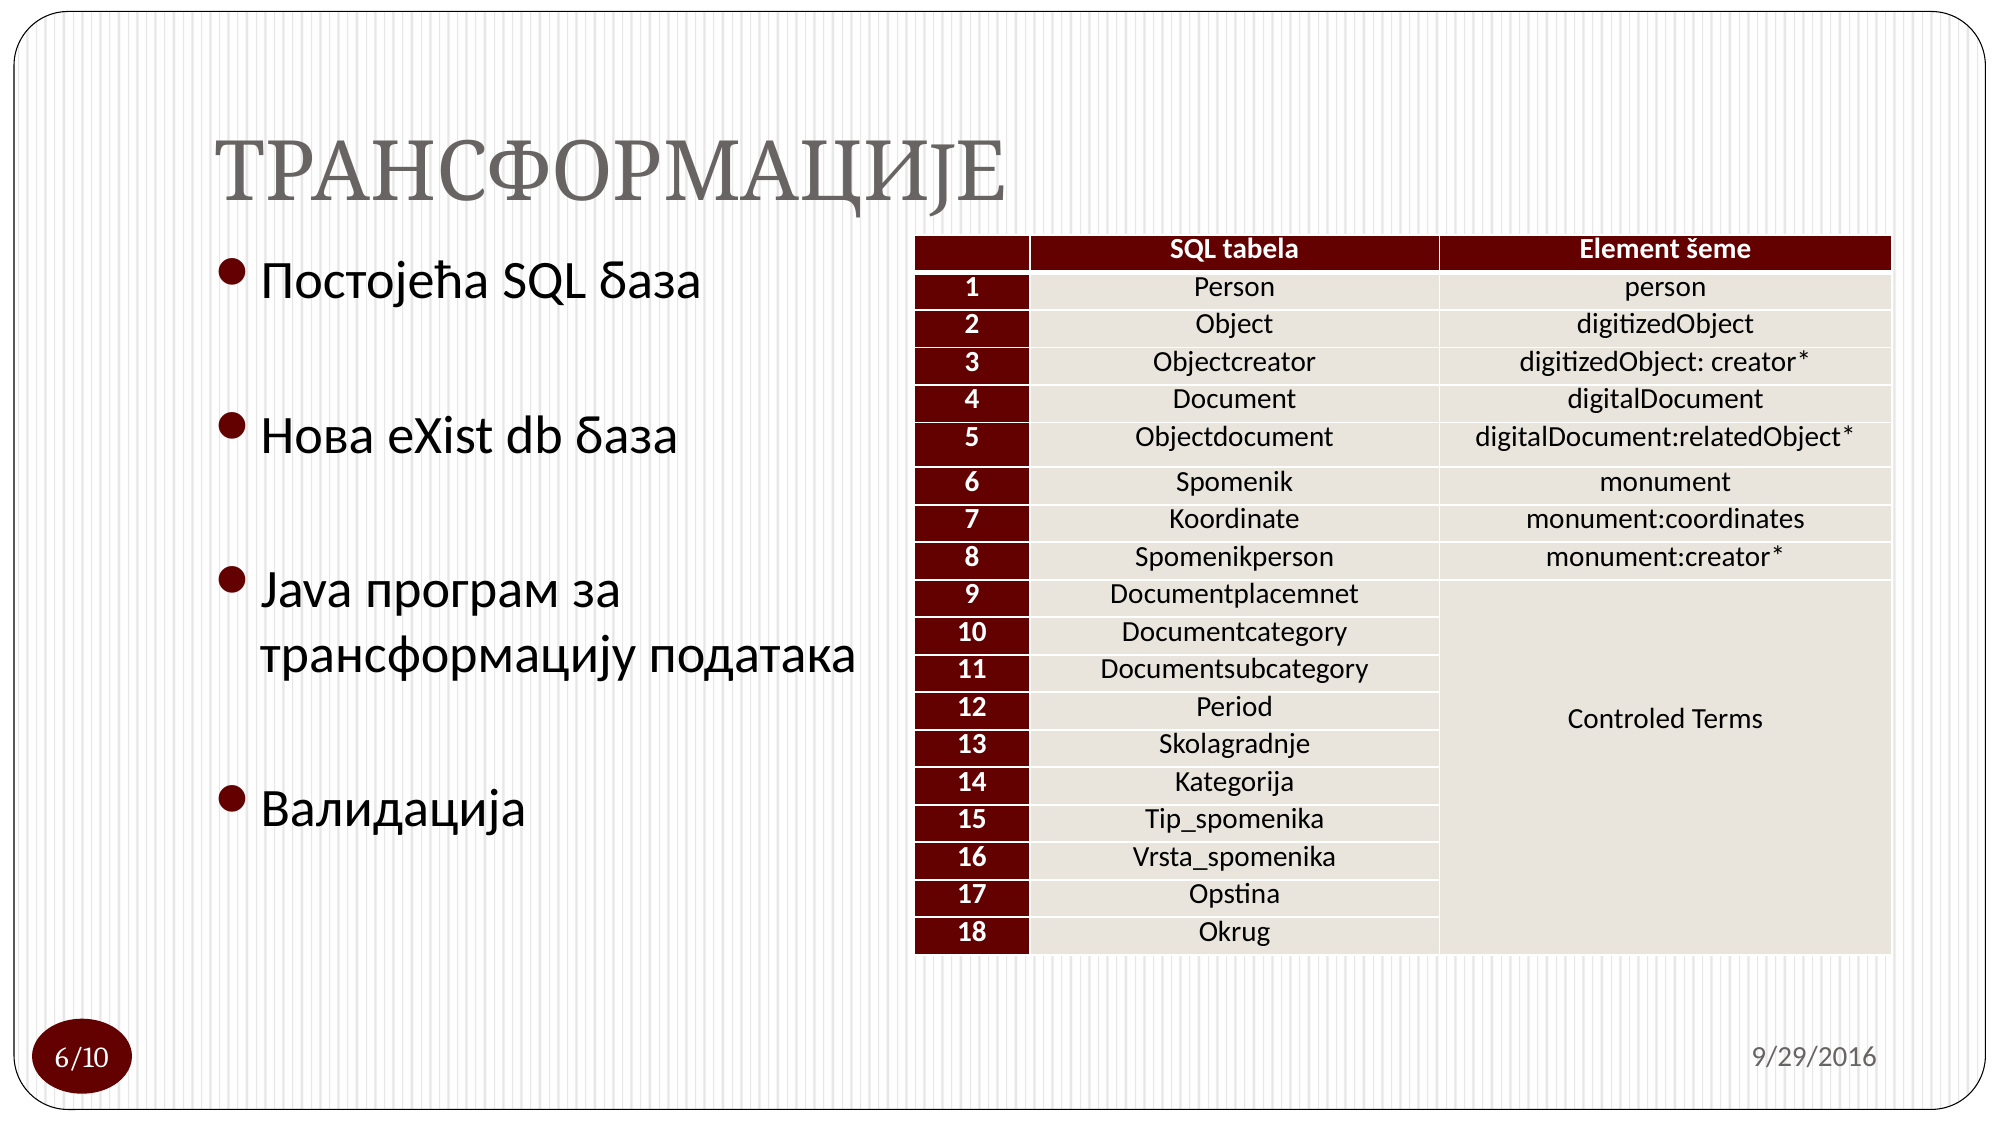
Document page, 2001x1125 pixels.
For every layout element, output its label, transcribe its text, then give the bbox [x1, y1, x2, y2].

table_cell 7 [915, 506, 1029, 541]
table_cell 11 [915, 656, 1029, 691]
table_cell Documentcategory [1031, 618, 1439, 654]
table_cell 4 [915, 386, 1029, 422]
table_cell Spomenik [1031, 468, 1439, 504]
table_cell 1 [915, 275, 1029, 309]
table_cell 10 [915, 618, 1029, 654]
table_cell 8 [915, 543, 1029, 579]
table_cell Objectcreator [1031, 348, 1439, 384]
table_cell digitalDocument [1440, 386, 1891, 422]
table_cell 9 [915, 581, 1029, 616]
table_cell Objectdocument [1031, 423, 1439, 466]
table_cell digitizedObject [1440, 311, 1891, 347]
title ТРАНСФОРМАЦИJЕ [200, 45, 1900, 233]
slide_number 6/10 [32, 1018, 132, 1094]
table_cell person [1440, 275, 1891, 309]
table_cell digitizedObject: creator* [1440, 348, 1891, 384]
table_cell Vrsta_spomenika [1031, 843, 1439, 879]
table_cell Skolagradnje [1031, 731, 1439, 766]
table_cell Documentsubcategory [1031, 656, 1439, 691]
table_cell Person [1031, 275, 1439, 309]
table_cell 17 [915, 881, 1029, 916]
table_cell Kategorija [1031, 768, 1439, 804]
table_header Element šeme [1440, 236, 1891, 270]
table_cell 16 [915, 843, 1029, 879]
table_cell Spomenikperson [1031, 543, 1439, 579]
table_cell monument:creator* [1440, 543, 1891, 579]
table_cell 6 [915, 468, 1029, 504]
table_cell Documentplacemnet [1031, 581, 1439, 616]
table_cell Document [1031, 386, 1439, 422]
list Постојећа SQL база Нова eXist db база Java програм за трансформацију података Валидација [200, 237, 903, 988]
table_cell Tip_spomenika [1031, 806, 1439, 841]
table_cell 13 [915, 731, 1029, 766]
table_cell Object [1031, 311, 1439, 347]
table_cell Koordinate [1031, 506, 1439, 541]
table_cell monument:coordinates [1440, 506, 1891, 541]
table_cell Opstina [1031, 881, 1439, 916]
table_cell Controled Terms [1440, 581, 1891, 954]
table_cell monument [1440, 468, 1891, 504]
table_cell 18 [915, 918, 1029, 954]
table_cell 3 [915, 348, 1029, 384]
table_cell 5 [915, 423, 1029, 466]
table_cell digitalDocument:relatedObject* [1440, 423, 1891, 466]
table_cell 15 [915, 806, 1029, 841]
table_cell 12 [915, 693, 1029, 729]
table_cell Period [1031, 693, 1439, 729]
table_header [915, 236, 1029, 270]
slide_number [1350, 1015, 1892, 1094]
table_cell Okrug [1031, 918, 1439, 954]
table_cell 14 [915, 768, 1029, 804]
table_cell 2 [915, 311, 1029, 347]
table_header SQL tabela [1031, 236, 1439, 270]
